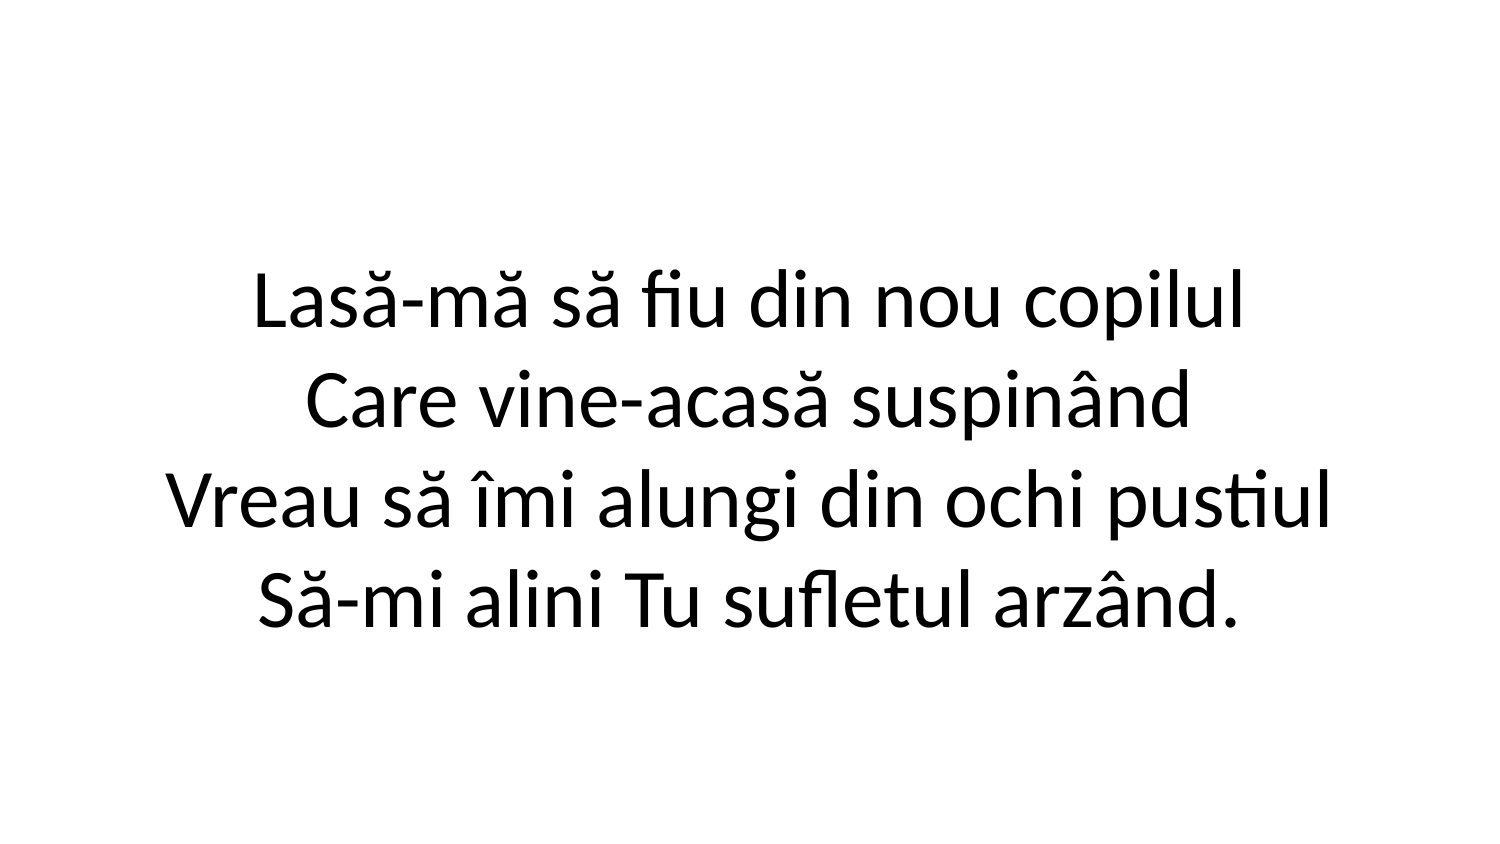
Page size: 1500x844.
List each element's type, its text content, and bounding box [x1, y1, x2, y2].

text_box Lasă-mă să fiu din nou copilul Care vine-acasă suspinând Vreau să îmi alungi din ochi pustiul Să-mi alini Tu sufletul arzând. [150, 192, 1350, 652]
